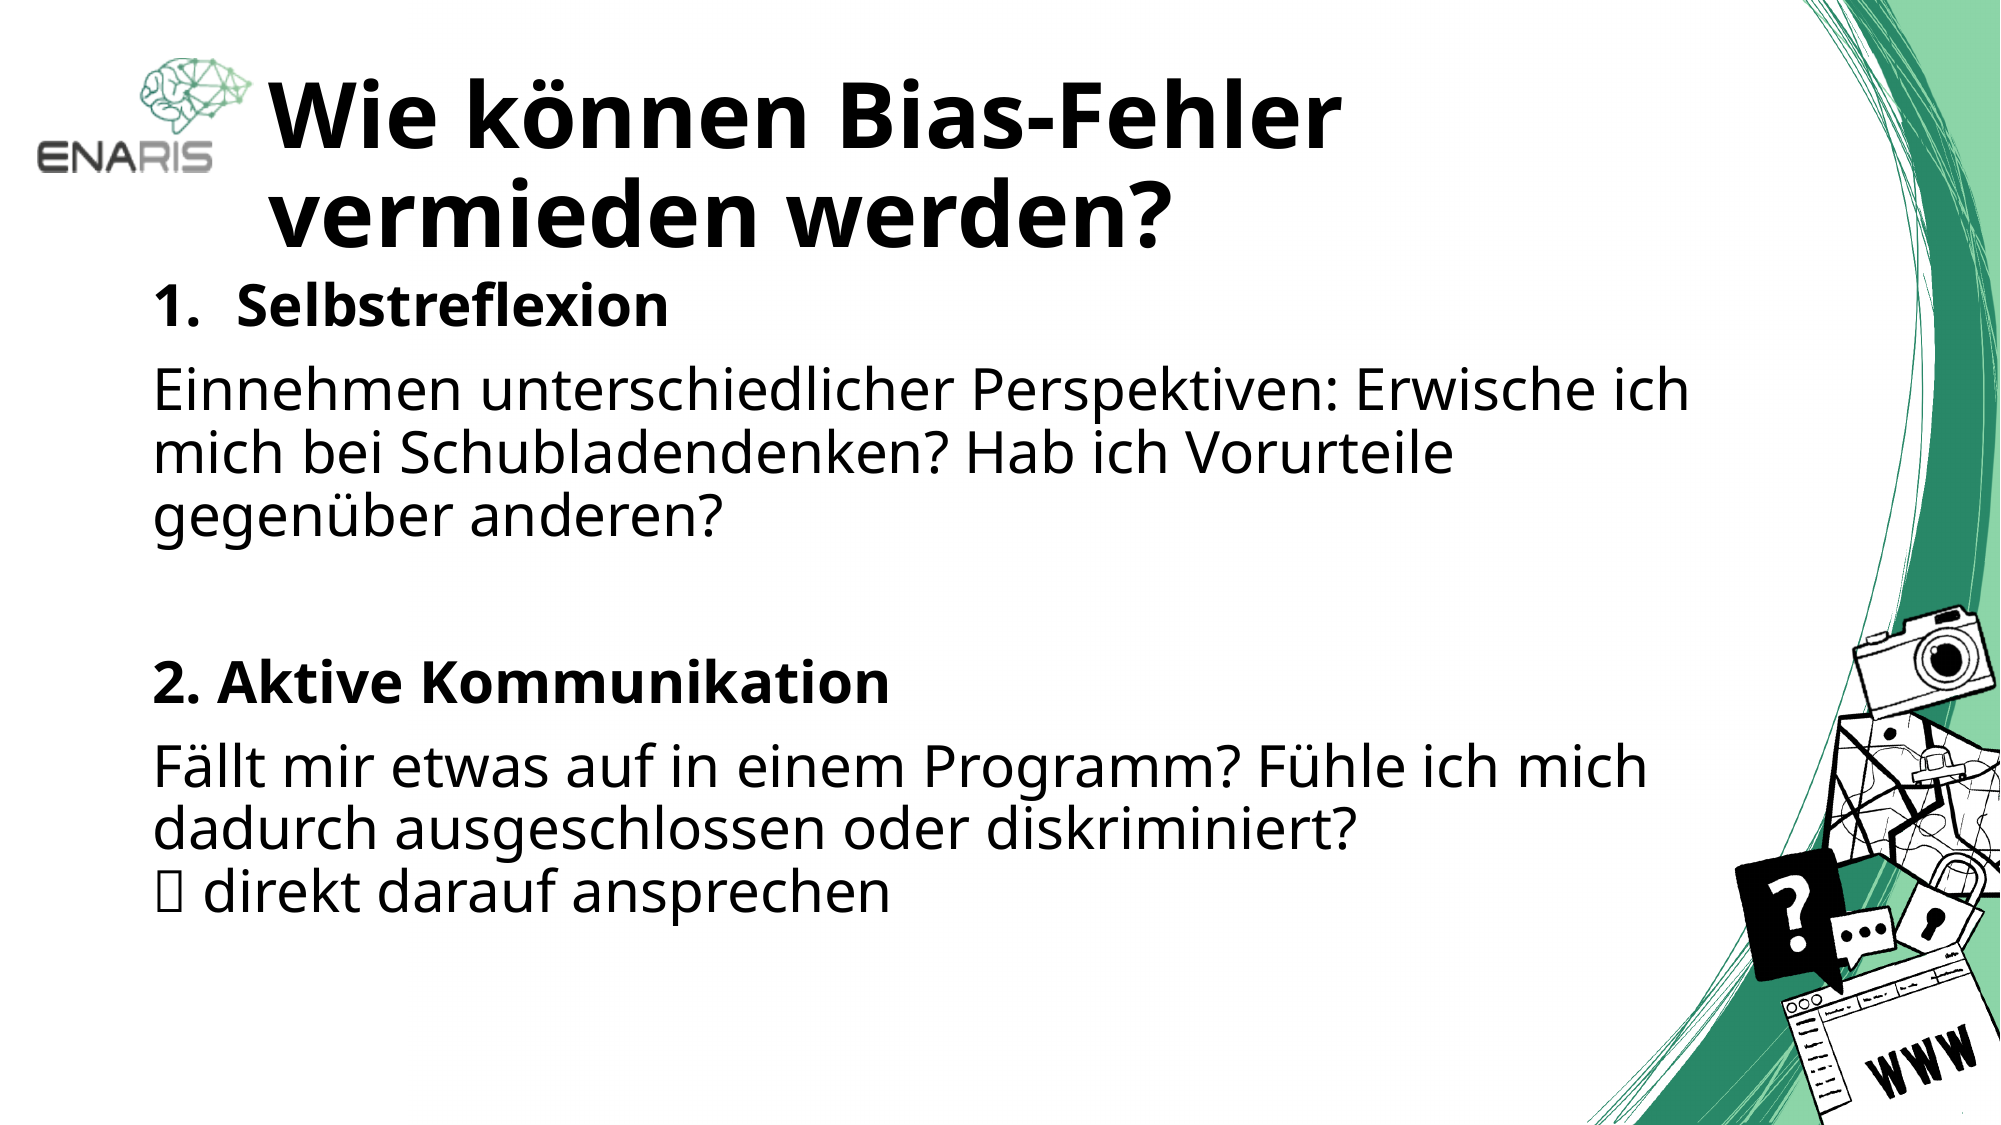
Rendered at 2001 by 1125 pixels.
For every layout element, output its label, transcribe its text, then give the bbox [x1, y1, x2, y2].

list Selbstreflexion Einnehmen unterschiedlicher Perspektiven: Erwische ich mich bei Schubladendenken? Hab ich Vorurteile gegenüber anderen? 2. Aktive Kommunikation Fällt mir etwas auf in einem Programm? Fühle ich mich dadurch ausgeschlossen oder diskriminiert?  direkt darauf ansprechen [137, 269, 1728, 1095]
picture [37, 58, 254, 173]
picture [408, 0, 2000, 1125]
title Wie können Bias-Fehler vermieden werden? [253, 59, 1863, 278]
